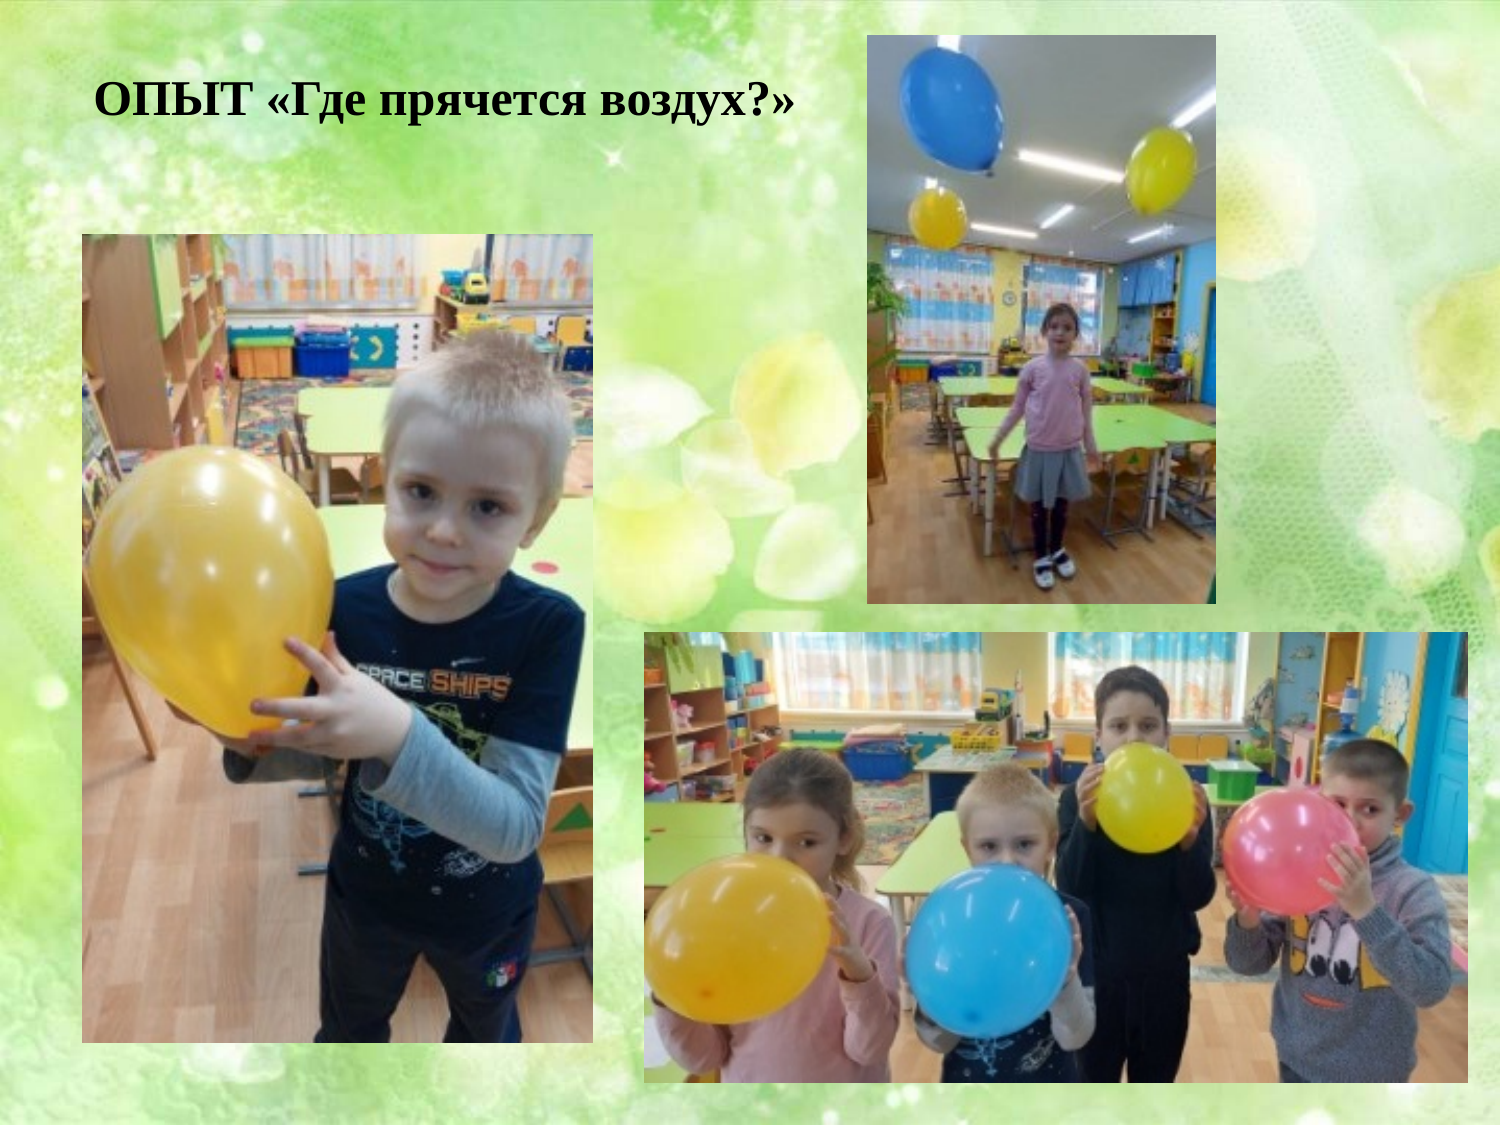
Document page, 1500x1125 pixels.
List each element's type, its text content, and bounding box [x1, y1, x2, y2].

picture [0, 0, 1500, 1125]
text_box ОПЫТ «Где прячется воздух?» [58, 58, 844, 134]
